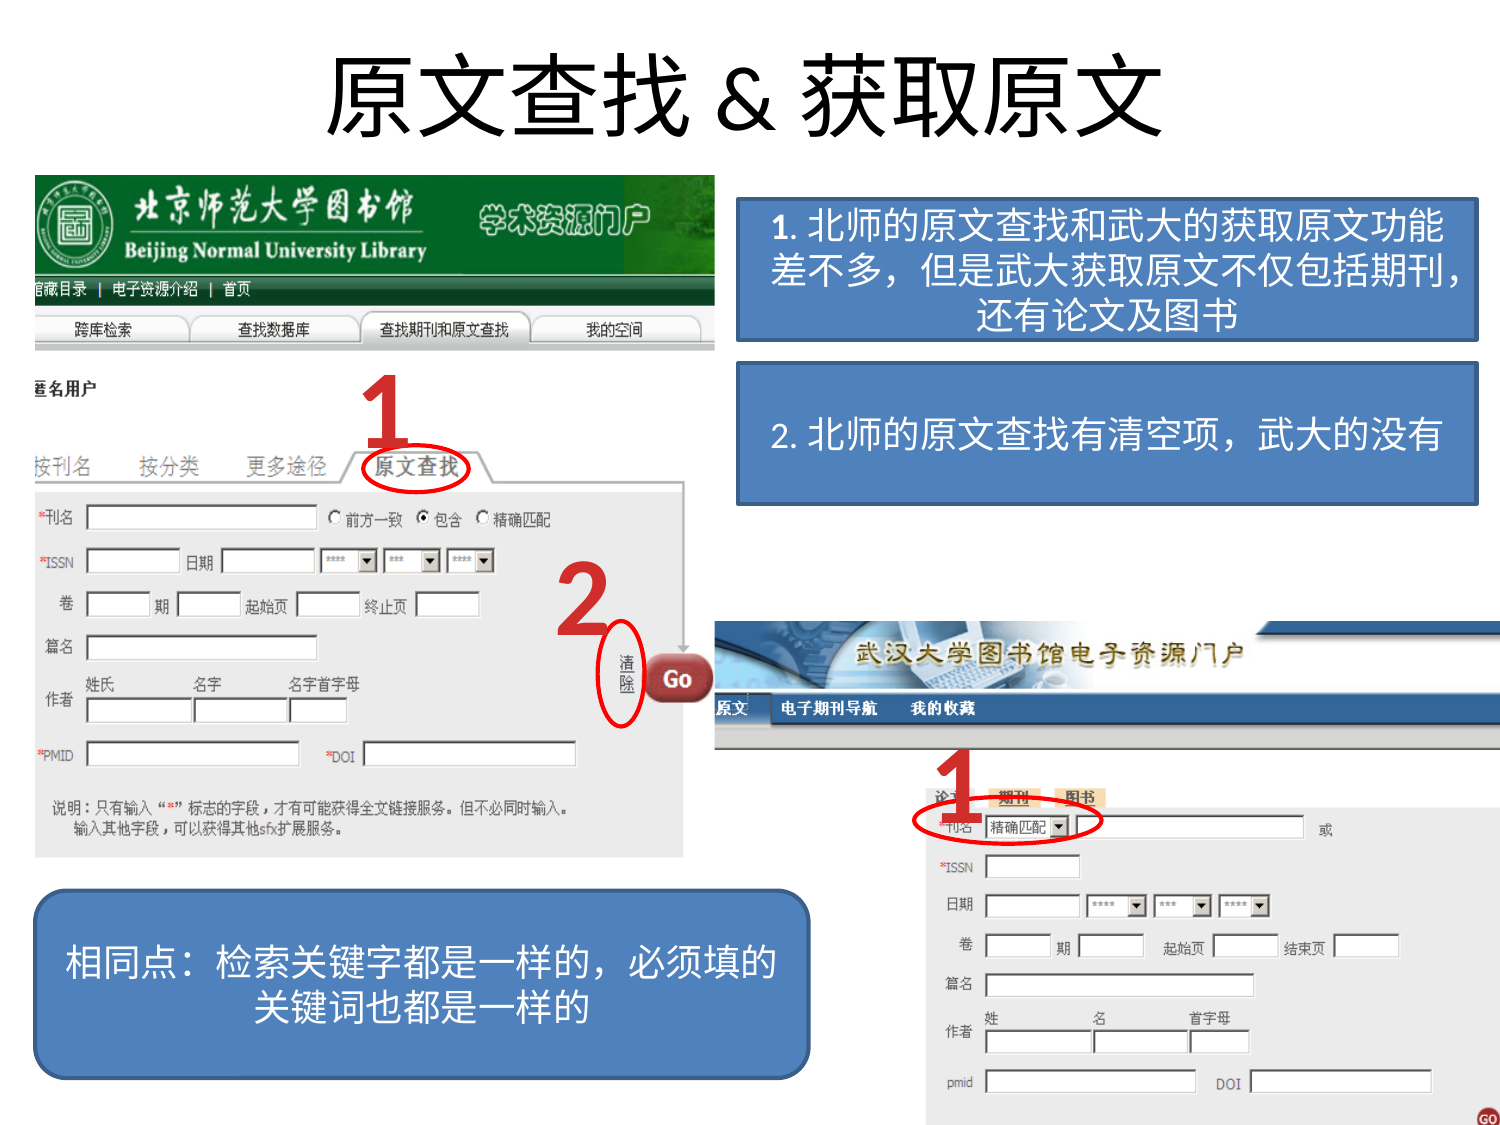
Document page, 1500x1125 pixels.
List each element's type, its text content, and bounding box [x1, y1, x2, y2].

text_box 1.北师的原文查找和武大的获取原文功能差不多，但是武大获取原文不仅包括期刊，还有论文及图书 [736, 197, 1479, 342]
title 原文查找&获取原文 [70, 0, 1421, 188]
text_box 相同点：检索关键字都是一样的，必须填的关键词也都是一样的 [33, 888, 650, 1081]
picture [34, 175, 1500, 1125]
text_box 2.北师的原文查找有清空项，武大的没有 [736, 361, 1479, 506]
